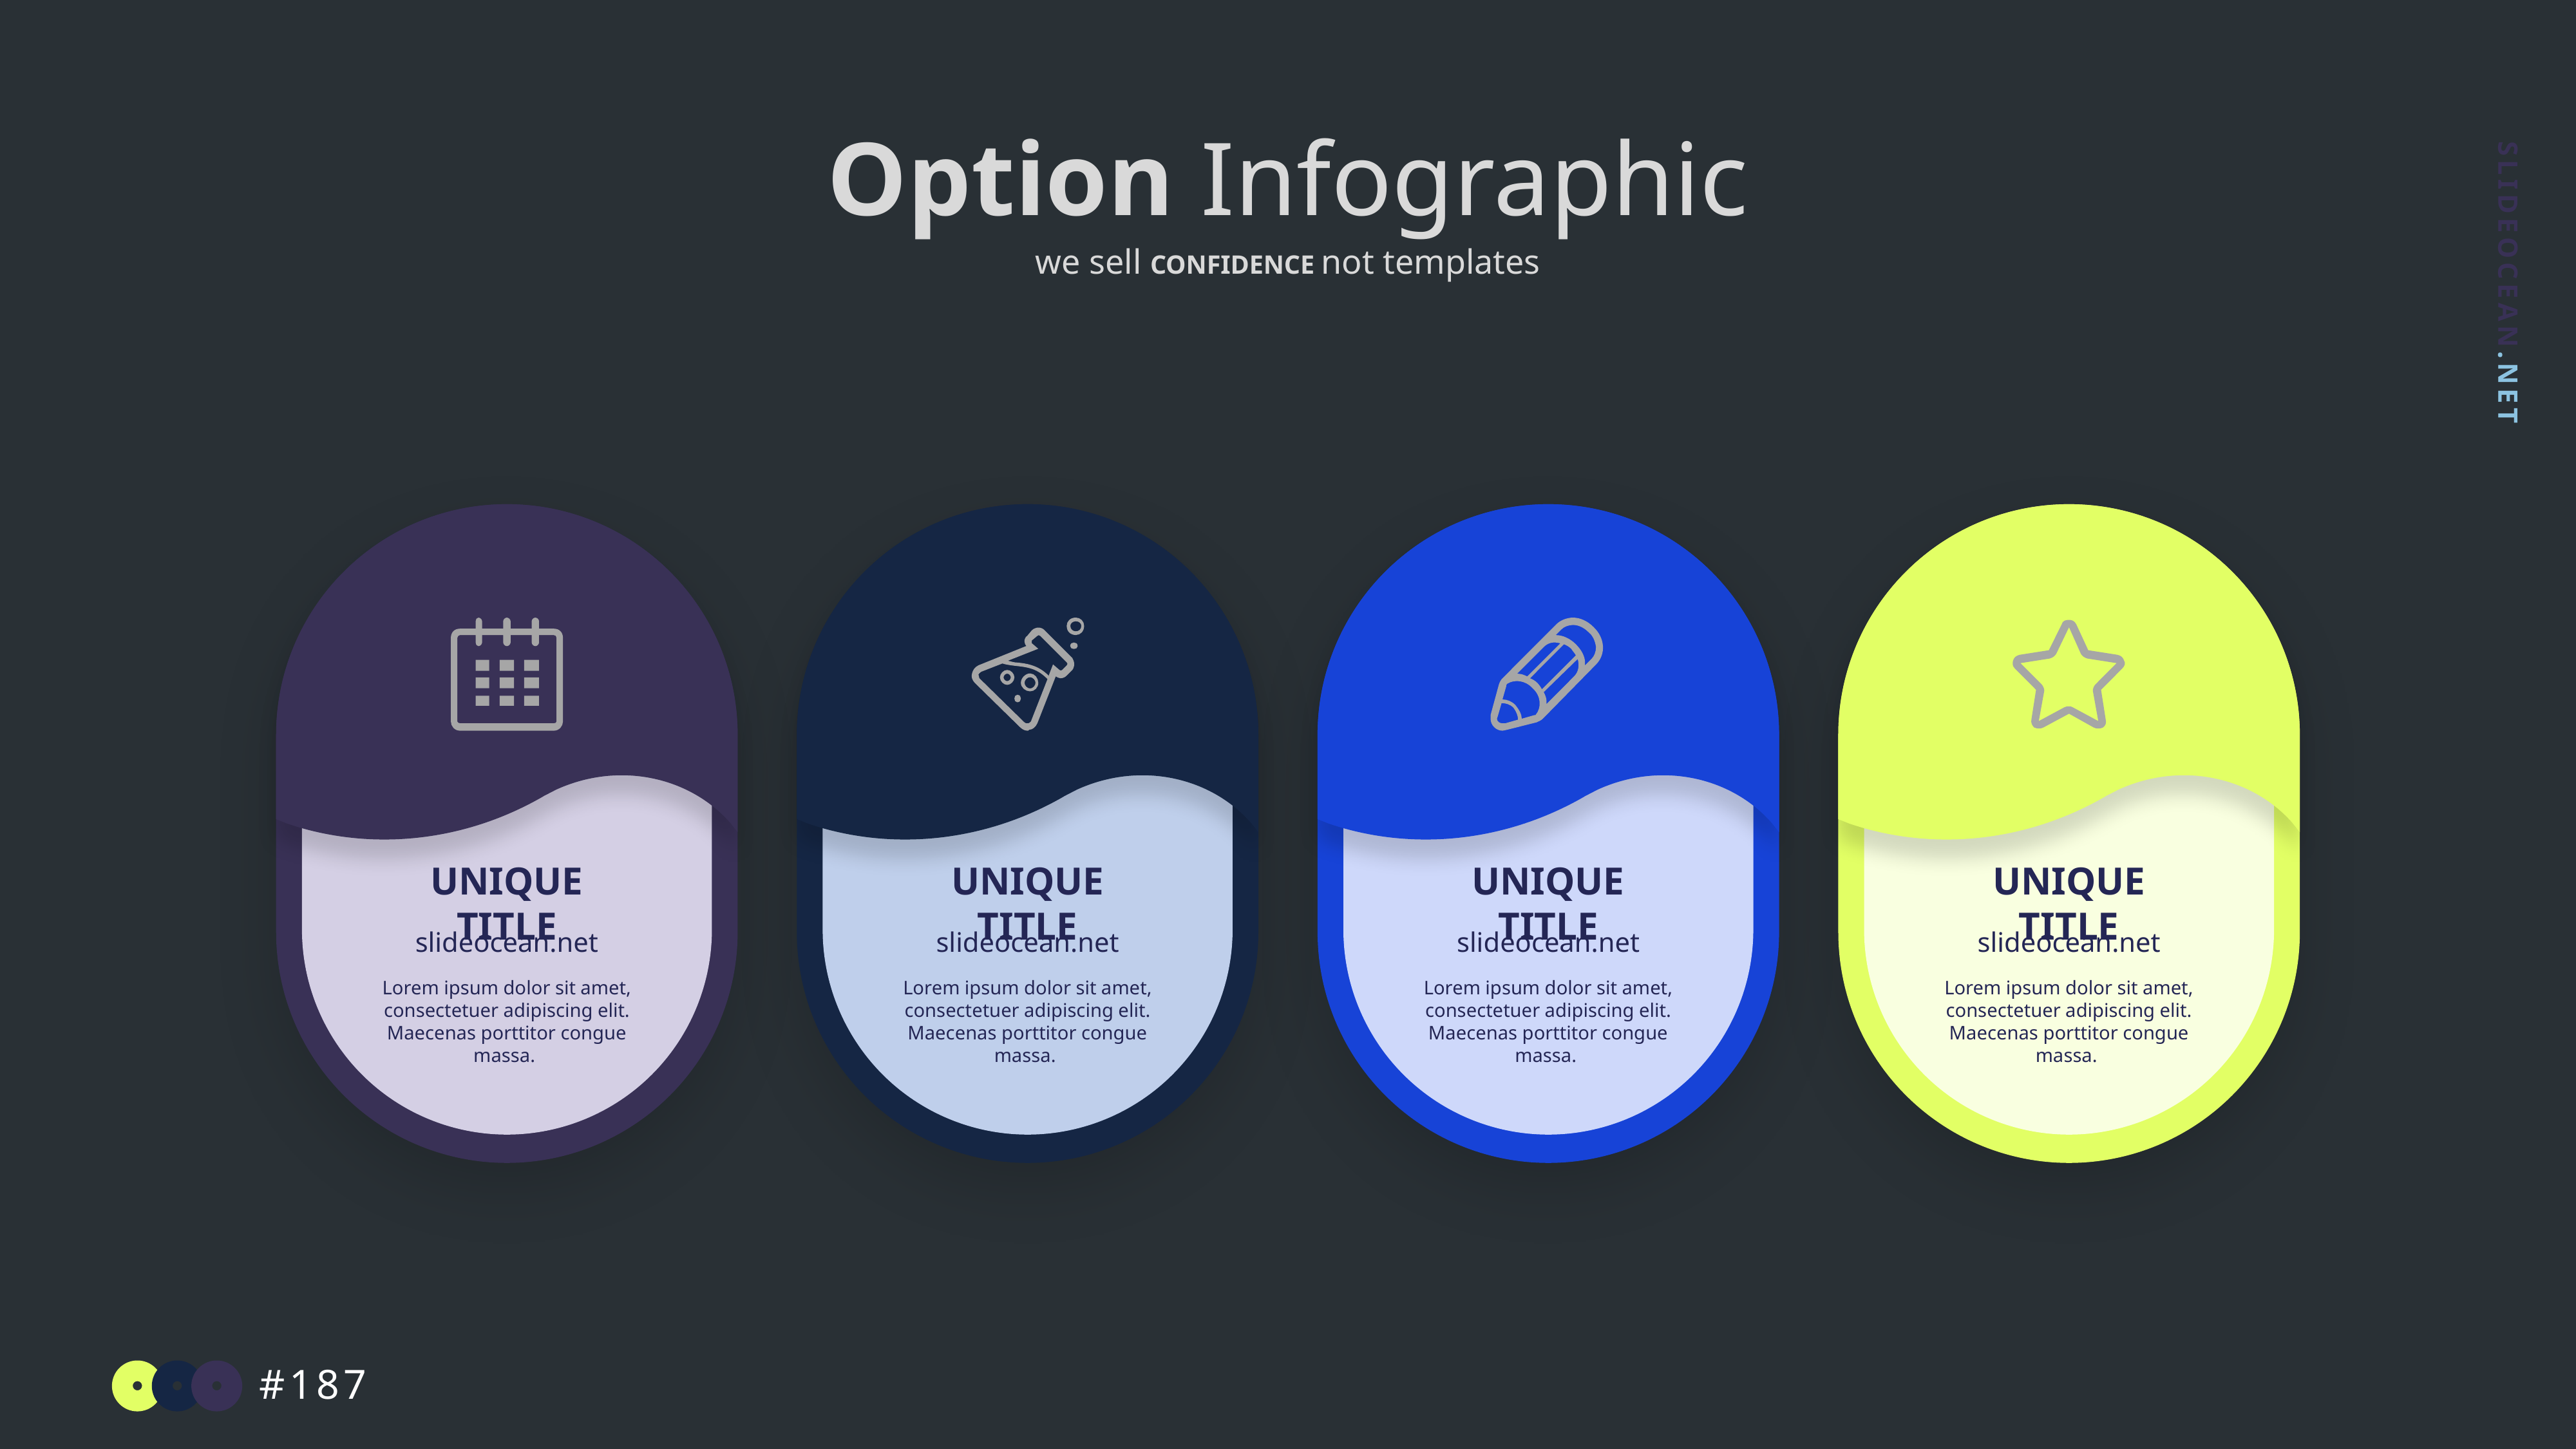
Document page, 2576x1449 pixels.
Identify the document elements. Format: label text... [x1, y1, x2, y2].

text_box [1932, 874, 2206, 1072]
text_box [796, 504, 1259, 1164]
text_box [370, 874, 644, 1072]
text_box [1837, 504, 2300, 1164]
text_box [971, 617, 1084, 732]
text_box #187 [259, 1359, 411, 1408]
text_box we sell CONFIDENCE not templates [1026, 241, 1550, 285]
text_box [1411, 874, 1685, 1072]
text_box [1317, 504, 1780, 1164]
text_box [891, 874, 1164, 1072]
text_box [276, 504, 738, 1164]
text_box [450, 617, 564, 732]
text_box Option Infographic [818, 110, 1758, 241]
